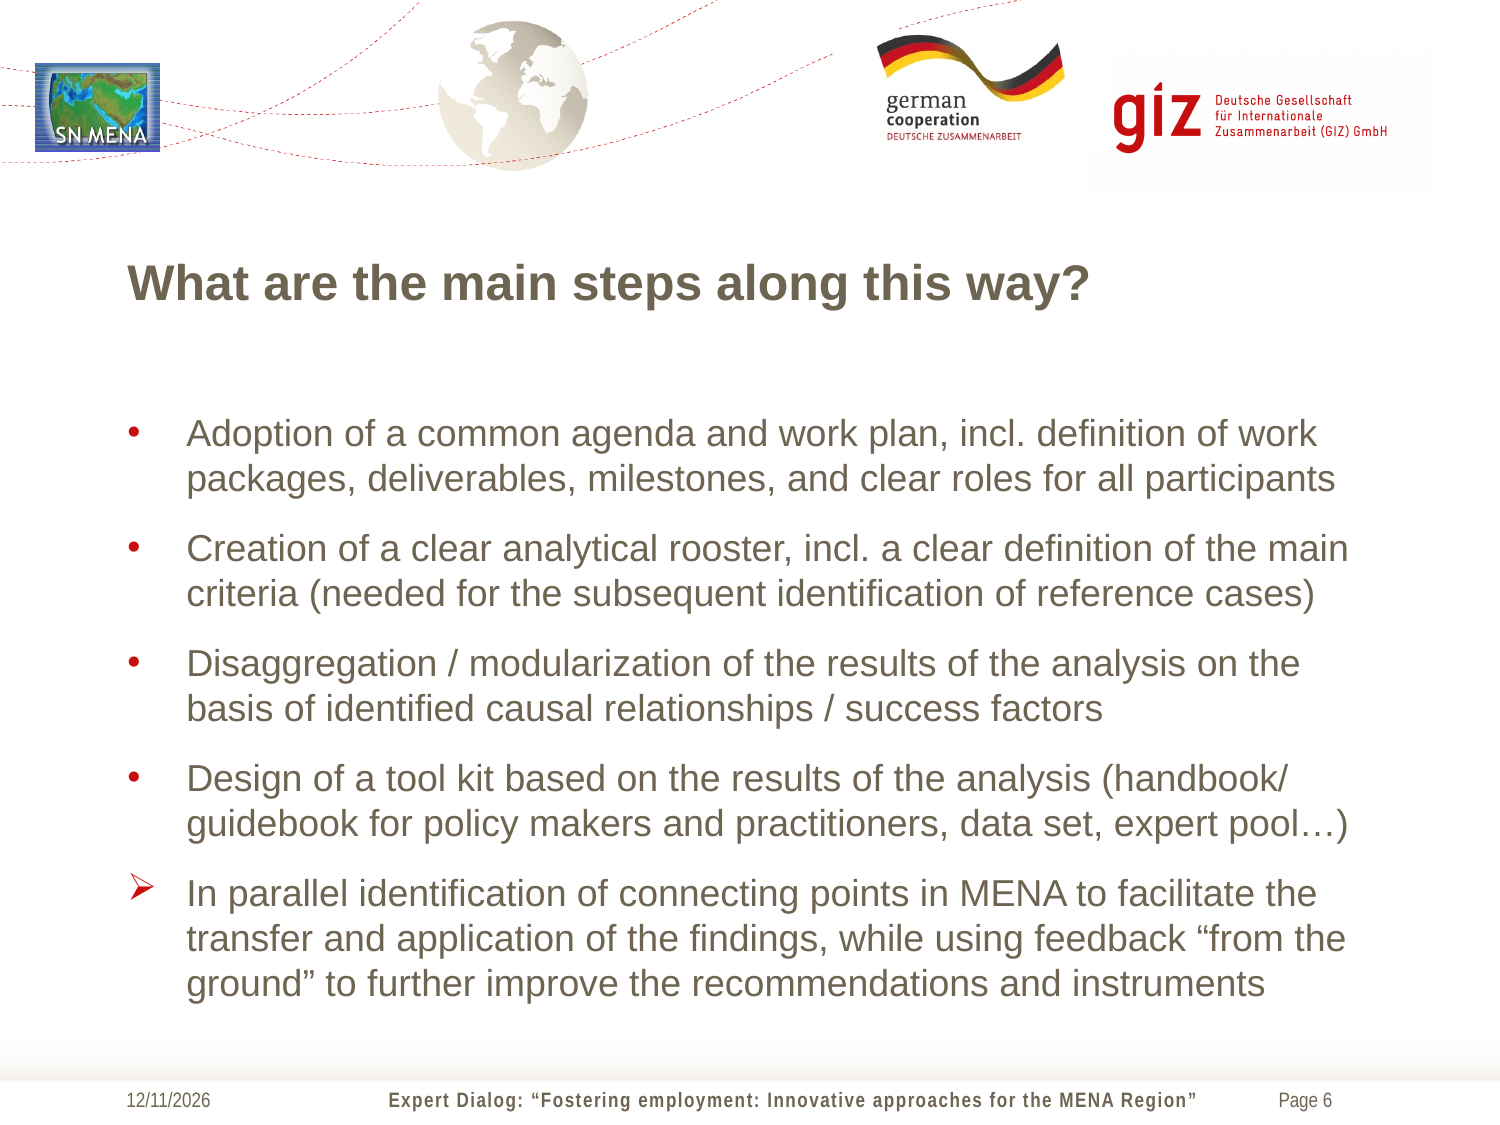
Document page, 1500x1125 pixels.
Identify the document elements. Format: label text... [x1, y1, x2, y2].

footer Expert Dialog: “Fostering employment: Innovative approaches for the MENA Region” [325, 1079, 1265, 1121]
picture [0, 0, 1500, 194]
title What are the main steps along this way? [111, 243, 1389, 345]
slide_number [111, 1079, 325, 1121]
picture [0, 959, 1500, 1081]
list Adoption of a common agenda and work plan, incl. definition of work packages, deliverables, milestones, and clear roles for all participants Creation of a clear analytical rooster, incl. a clear definition of the main criteria (needed for the subsequent identification of reference cases) Disaggregation / modularization of the results of the analysis on the basis of identified causal relationships / success factors Design of a tool kit based on the results of the analysis (handbook/ guidebook for policy makers and practitioners, data set, expert pool…) In parallel identification of connecting points in MENA to facilitate the transfer and application of the findings, while using feedback “from the ground” to further improve the recommendations and instruments [111, 401, 1389, 1028]
